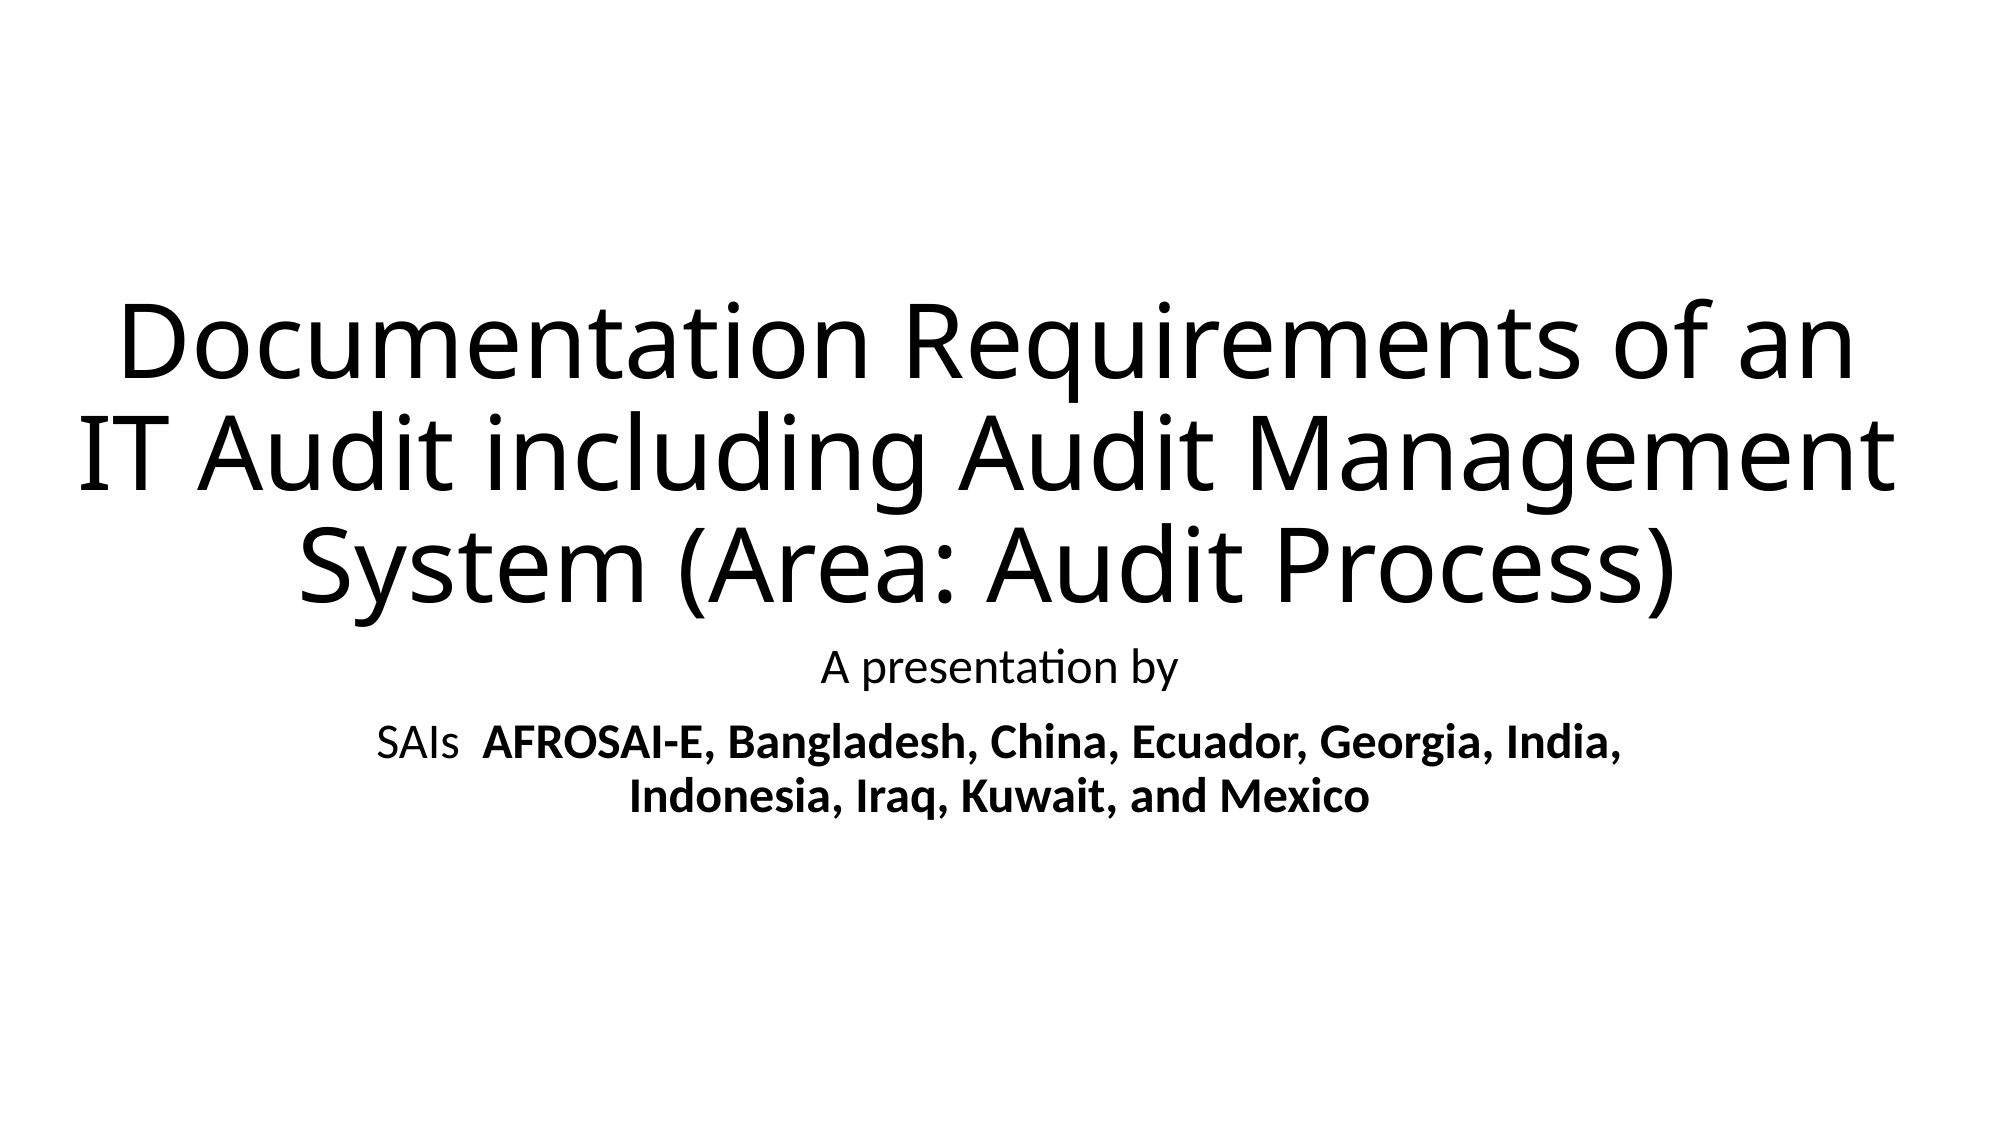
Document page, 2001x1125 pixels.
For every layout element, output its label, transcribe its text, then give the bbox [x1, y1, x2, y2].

subtitle A presentation by SAIs AFROSAI-E, Bangladesh, China, Ecuador, Georgia, India, Indonesia, Iraq, Kuwait, and Mexico [249, 632, 1750, 905]
title Documentation Requirements of an IT Audit including Audit Management System (Area: Audit Process) [59, 241, 1917, 633]
